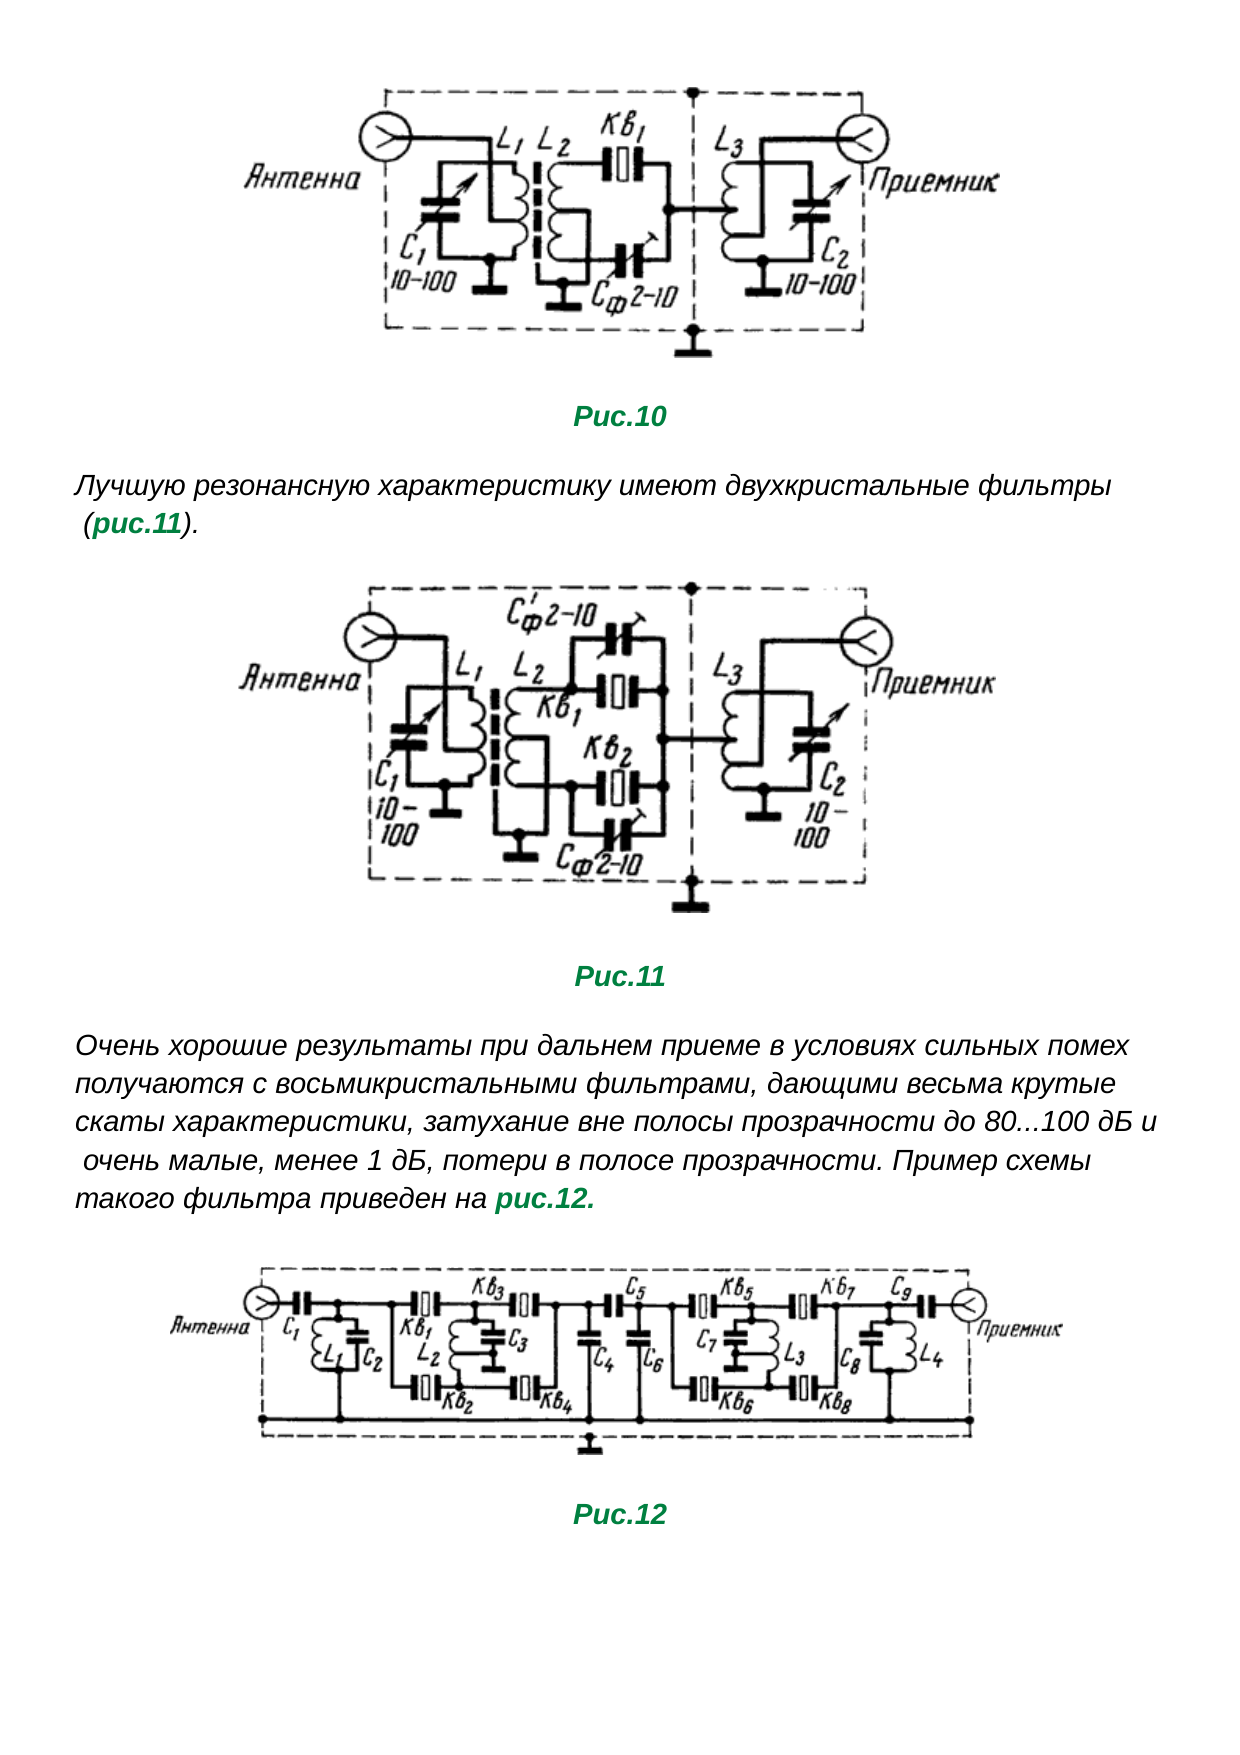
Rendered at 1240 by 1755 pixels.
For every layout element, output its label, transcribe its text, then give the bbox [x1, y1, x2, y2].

text_box Рис.11 Очень хорошие результаты при дальнем приеме в условиях сильных помех получаются с восьмикристальными фильтрами, дающими весьма крутые скаты характеристики, затухание вне полосы прозрачности до 80...100 дБ и очень малые, менее 1 дБ, потери в полосе прозрачности. Пример схемы такого фильтра приведен на рис.12. [72, 955, 1166, 1214]
text_box Рис.10 Лучшую резонансную характеристику имеют двухкристальные фильтры (рис.11). [72, 395, 1120, 540]
text_box Рис.12 [571, 1493, 670, 1531]
picture [170, 1267, 1063, 1455]
picture [238, 581, 996, 914]
picture [242, 87, 1001, 358]
